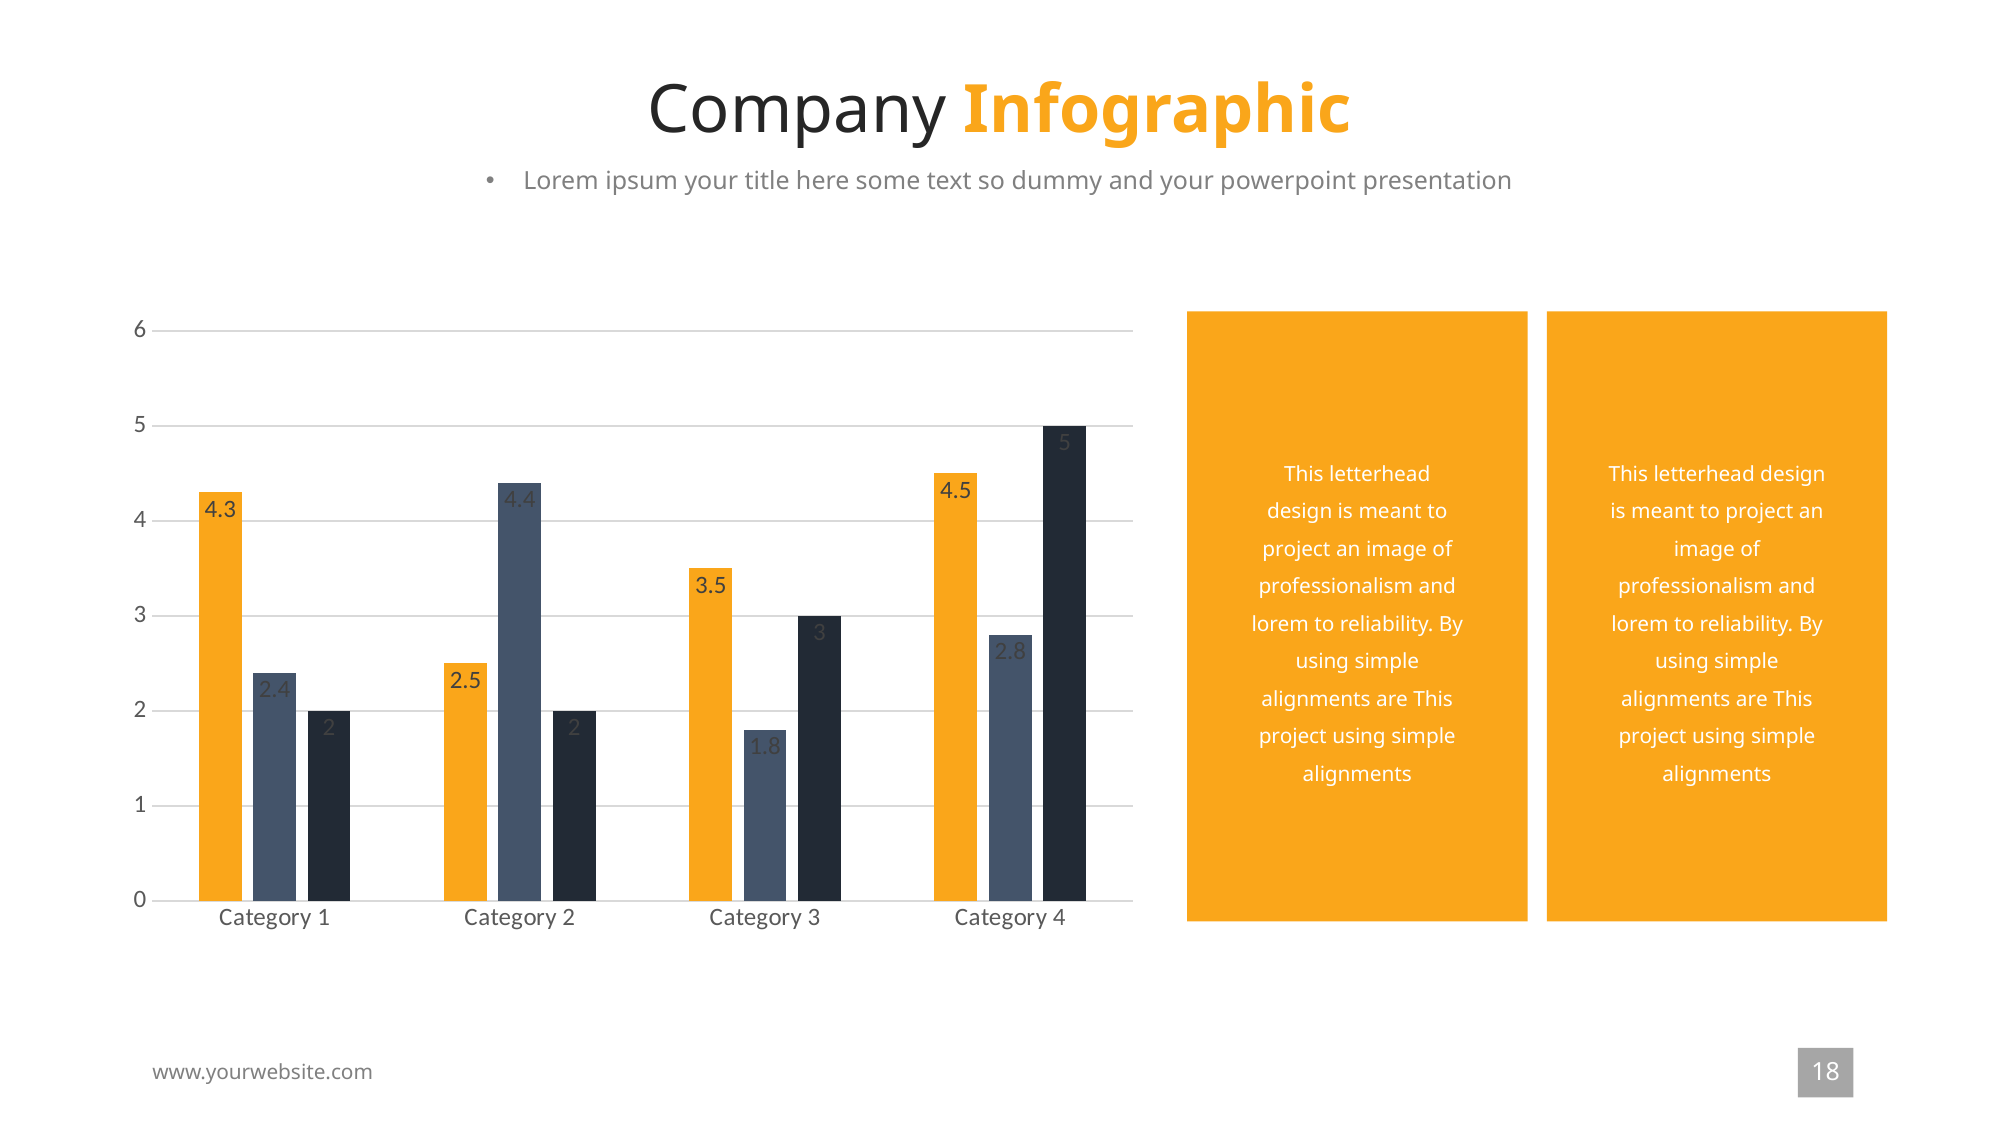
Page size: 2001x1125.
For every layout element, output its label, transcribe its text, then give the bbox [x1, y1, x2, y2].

slide_number 18 [1788, 1042, 1863, 1103]
title Company Infographic [137, 55, 1863, 167]
footer www.yourwebsite.com [137, 1042, 415, 1103]
list Lorem ipsum your title here some text so dummy and your powerpoint presentation [137, 167, 1863, 207]
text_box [112, 305, 1888, 945]
